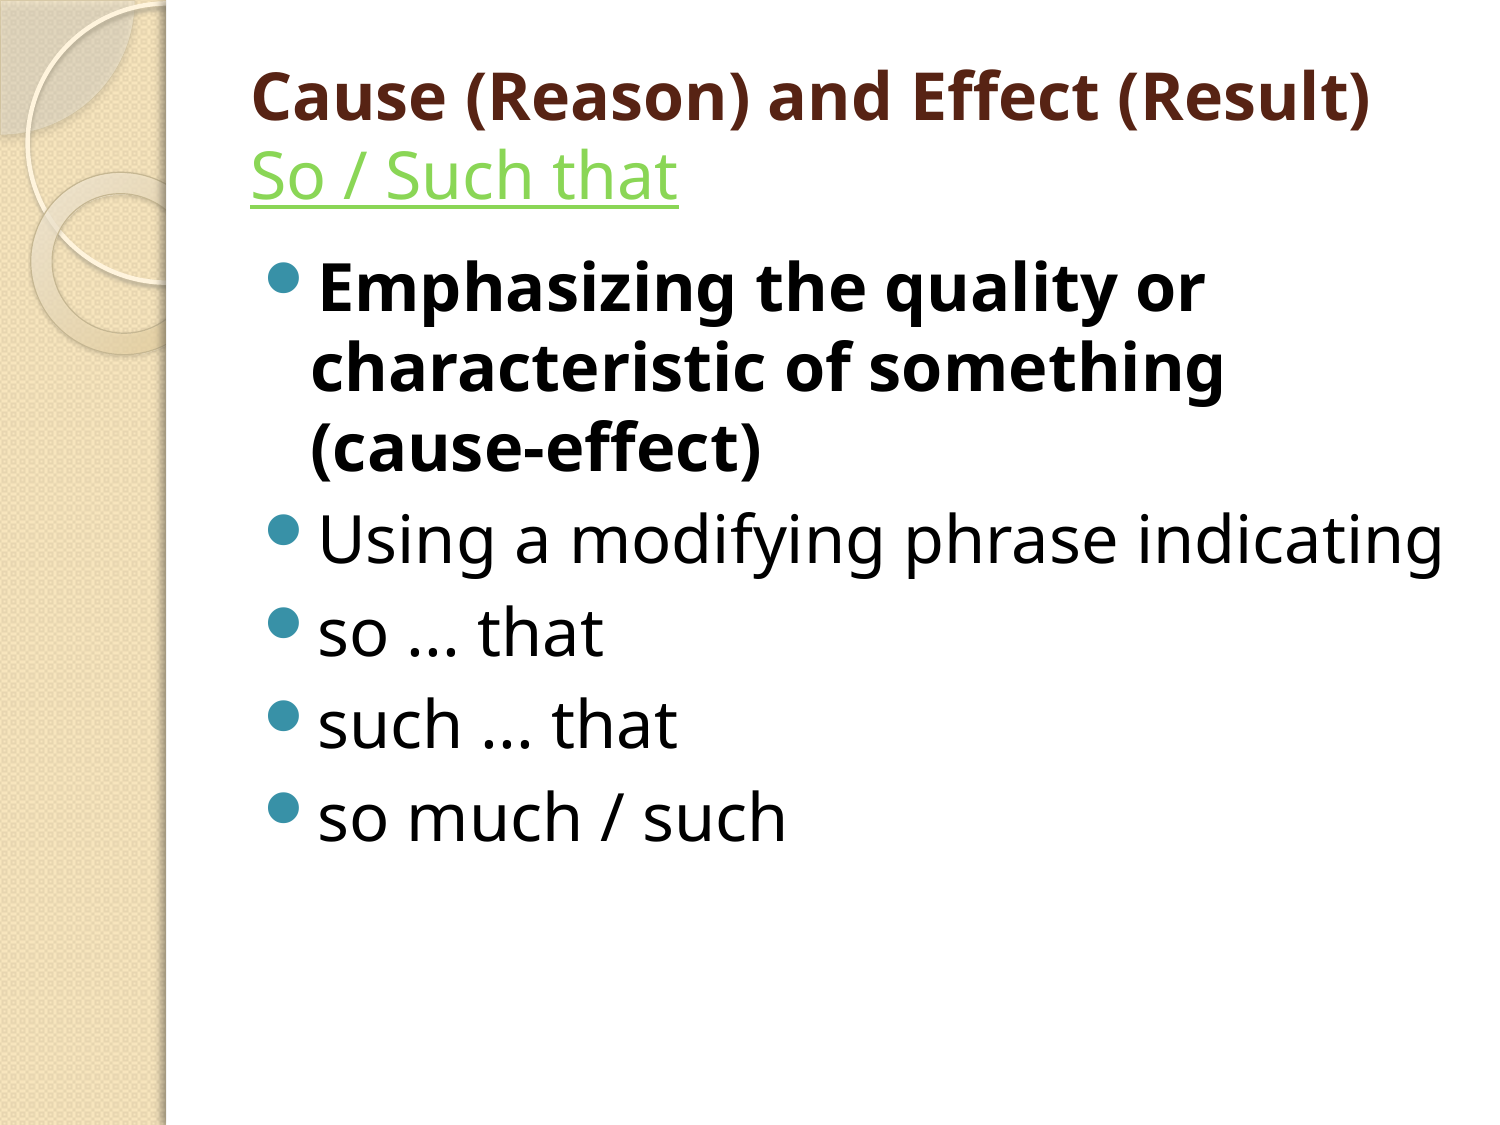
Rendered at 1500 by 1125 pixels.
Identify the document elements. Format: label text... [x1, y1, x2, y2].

title Cause (Reason) and Effect (Result) So / Such that [235, 45, 1466, 233]
list Emphasizing the quality or characteristic of something (cause-effect) Using a modifying phrase indicating so ... that such ... that so much / such [235, 237, 1466, 1025]
